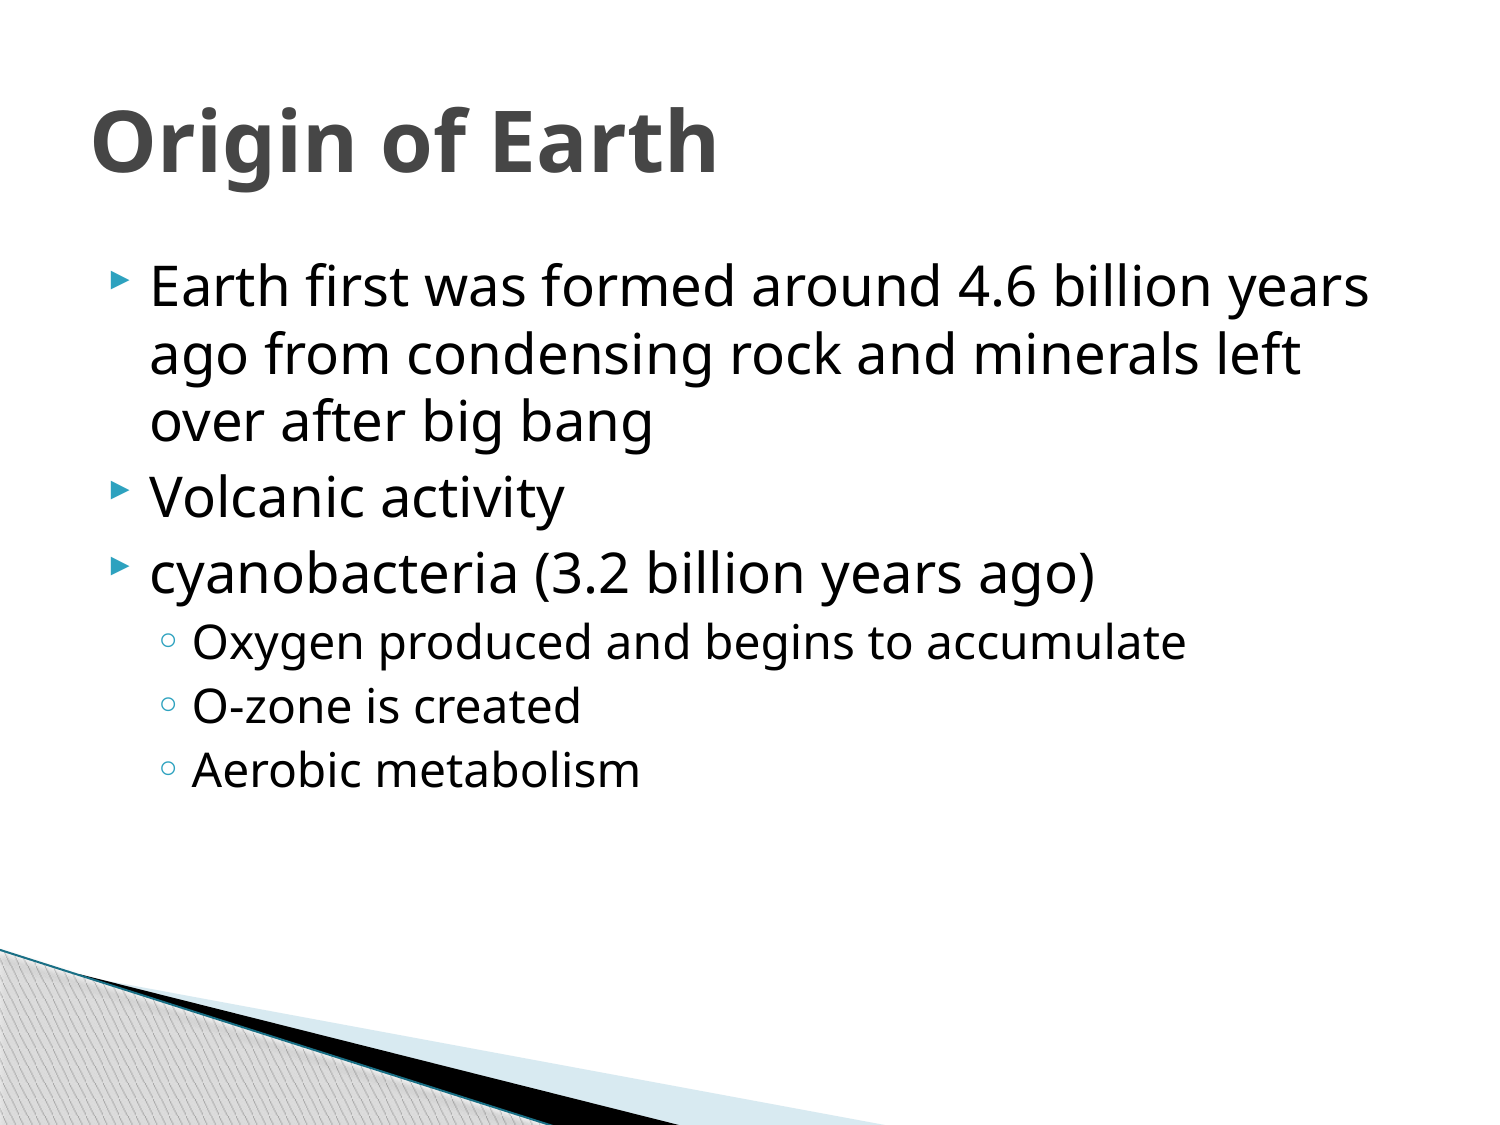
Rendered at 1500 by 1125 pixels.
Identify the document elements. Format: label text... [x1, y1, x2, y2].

list Earth first was formed around 4.6 billion years ago from condensing rock and minerals left over after big bang Volcanic activity cyanobacteria (3.2 billion years ago) Oxygen produced and begins to accumulate O-zone is created Aerobic metabolism [75, 243, 1425, 986]
title Origin of Earth [75, 45, 1425, 233]
